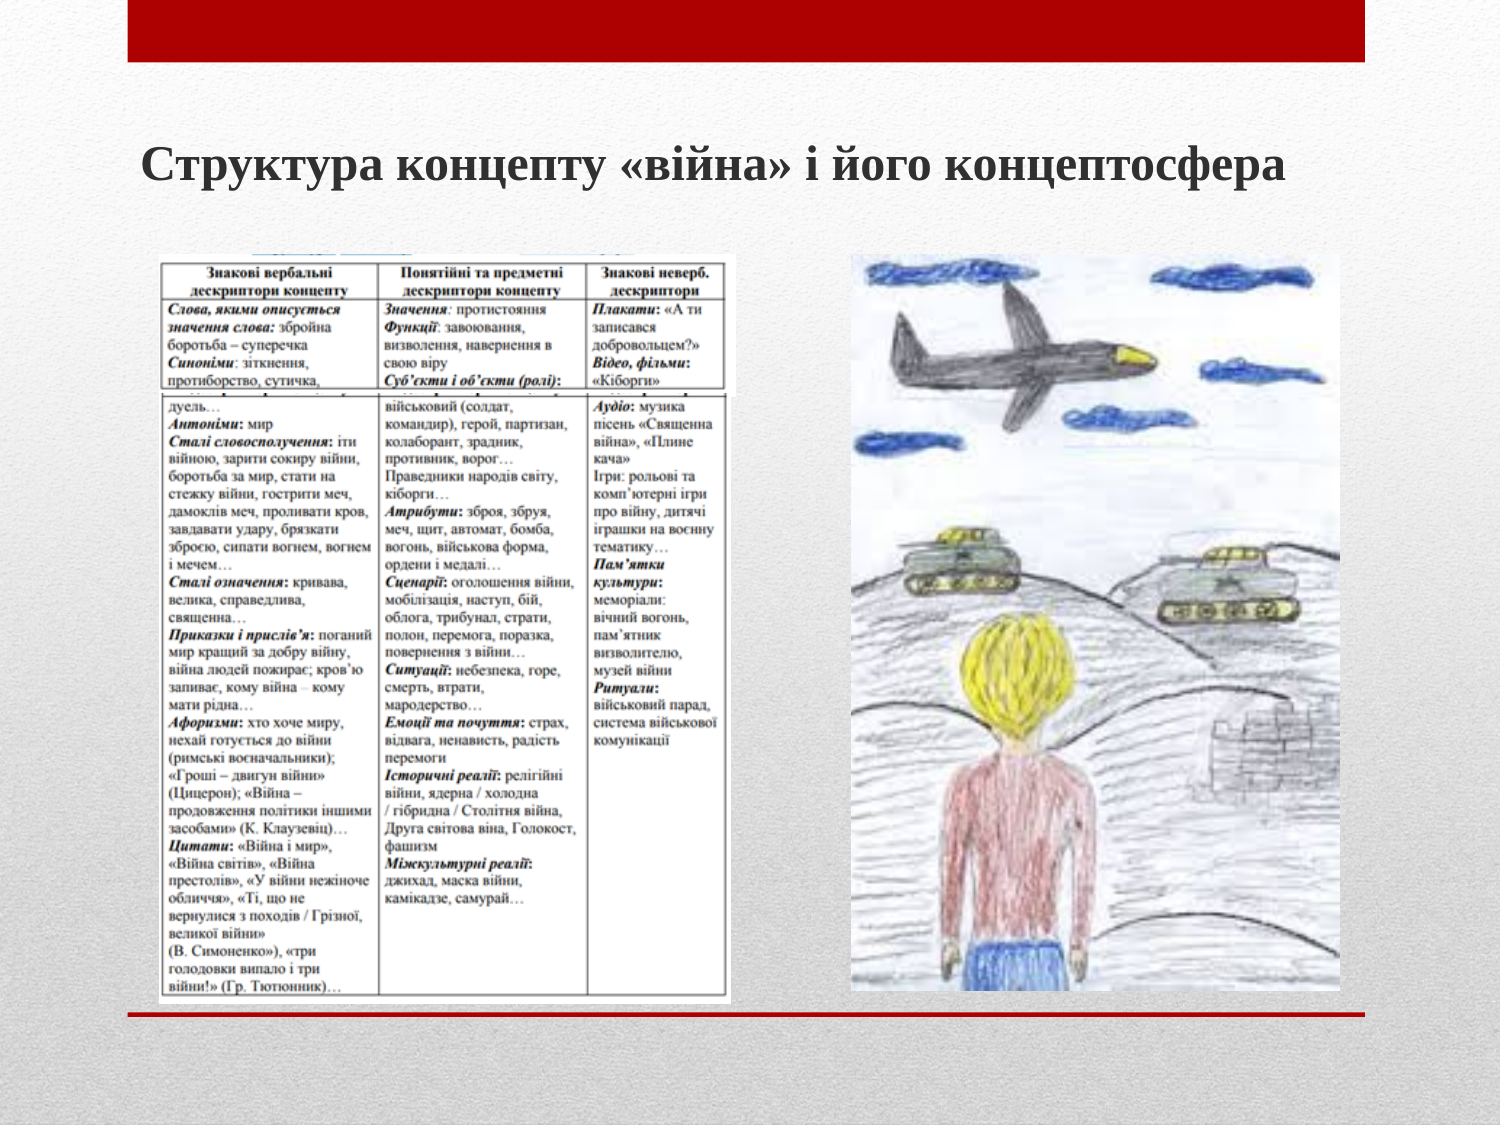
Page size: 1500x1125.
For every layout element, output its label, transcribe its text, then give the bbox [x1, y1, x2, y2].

picture [850, 254, 1340, 992]
picture [158, 254, 737, 1005]
list Структура концепту «війна» і його концептосфера [125, 112, 1363, 209]
